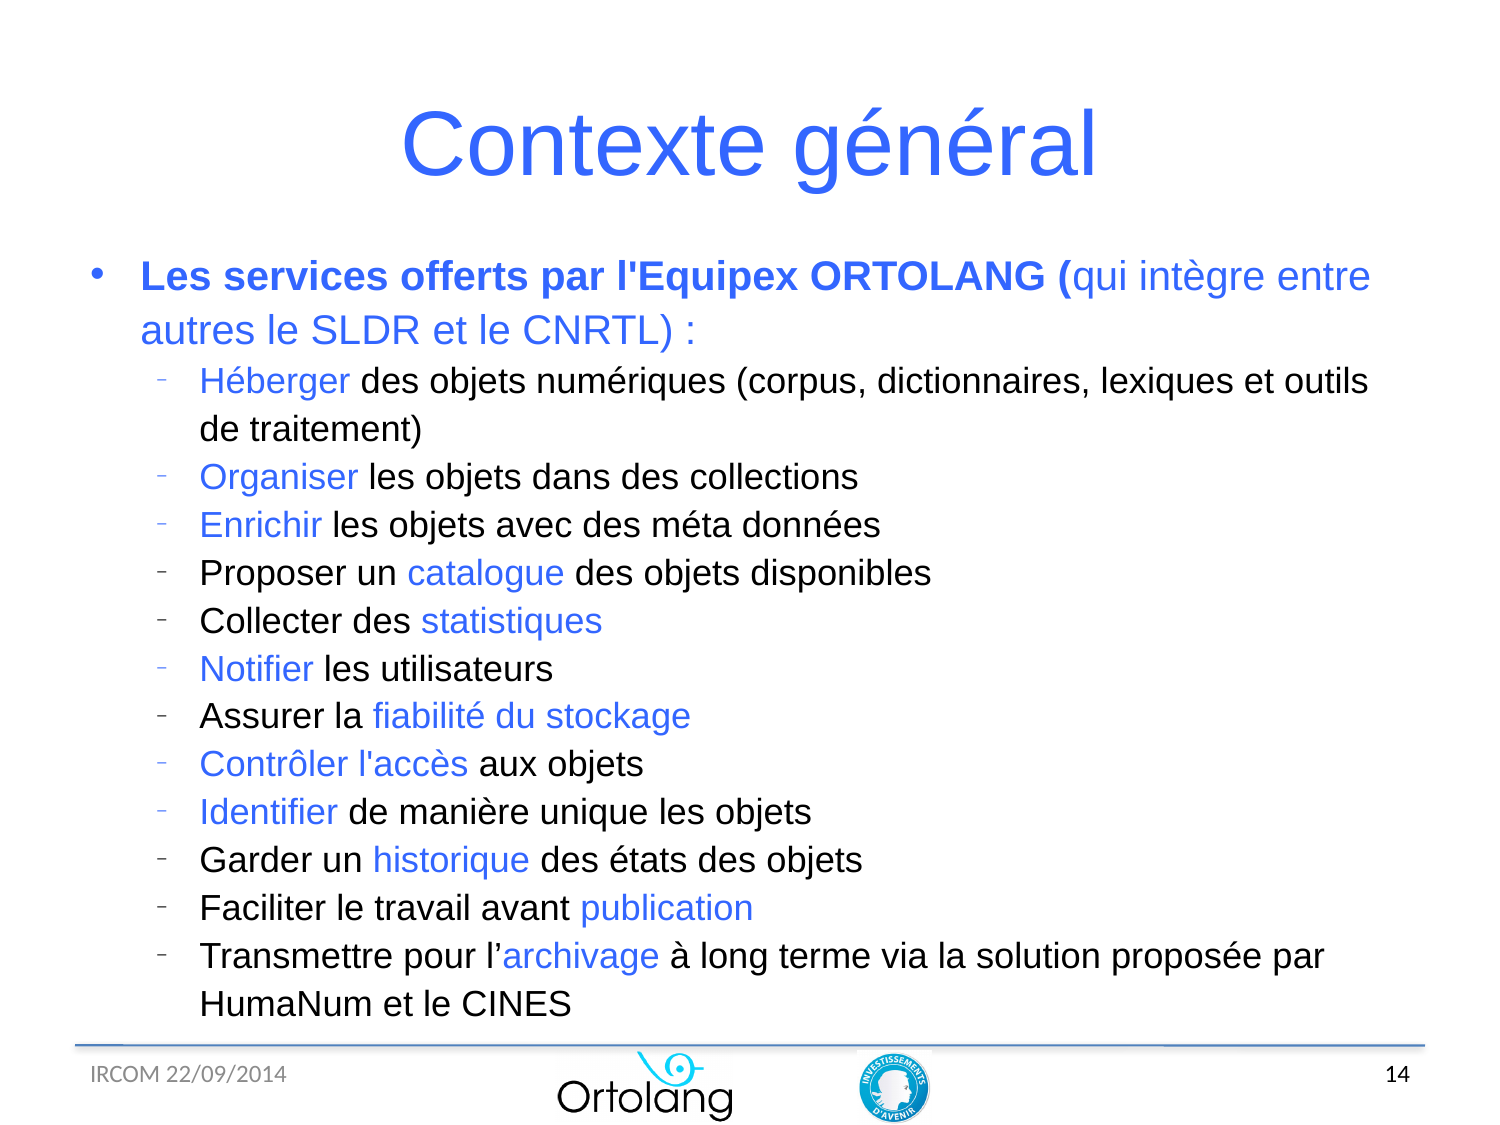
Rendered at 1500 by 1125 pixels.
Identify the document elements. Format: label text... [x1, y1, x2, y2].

picture [857, 1050, 932, 1125]
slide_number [75, 1042, 425, 1103]
slide_number 14 [1074, 1042, 1425, 1103]
list Les services offerts par l'Equipex ORTOLANG (qui intègre entre autres le SLDR et le CNRTL) : Héberger des objets numériques (corpus, dictionnaires, lexiques et outils de traitement) Organiser les objets dans des collections Enrichir les objets avec des méta données Proposer un catalogue des objets disponibles Collecter des statistiques Notifier les utilisateurs Assurer la fiabilité du stockage Contrôler l'accès aux objets Identifier de manière unique les objets Garder un historique des états des objets Faciliter le travail avant publication Transmettre pour l’archivage à long terme via la solution proposée par HumaNum et le CINES [75, 236, 1425, 1039]
title Contexte général [75, 45, 1425, 233]
picture [555, 1050, 733, 1122]
